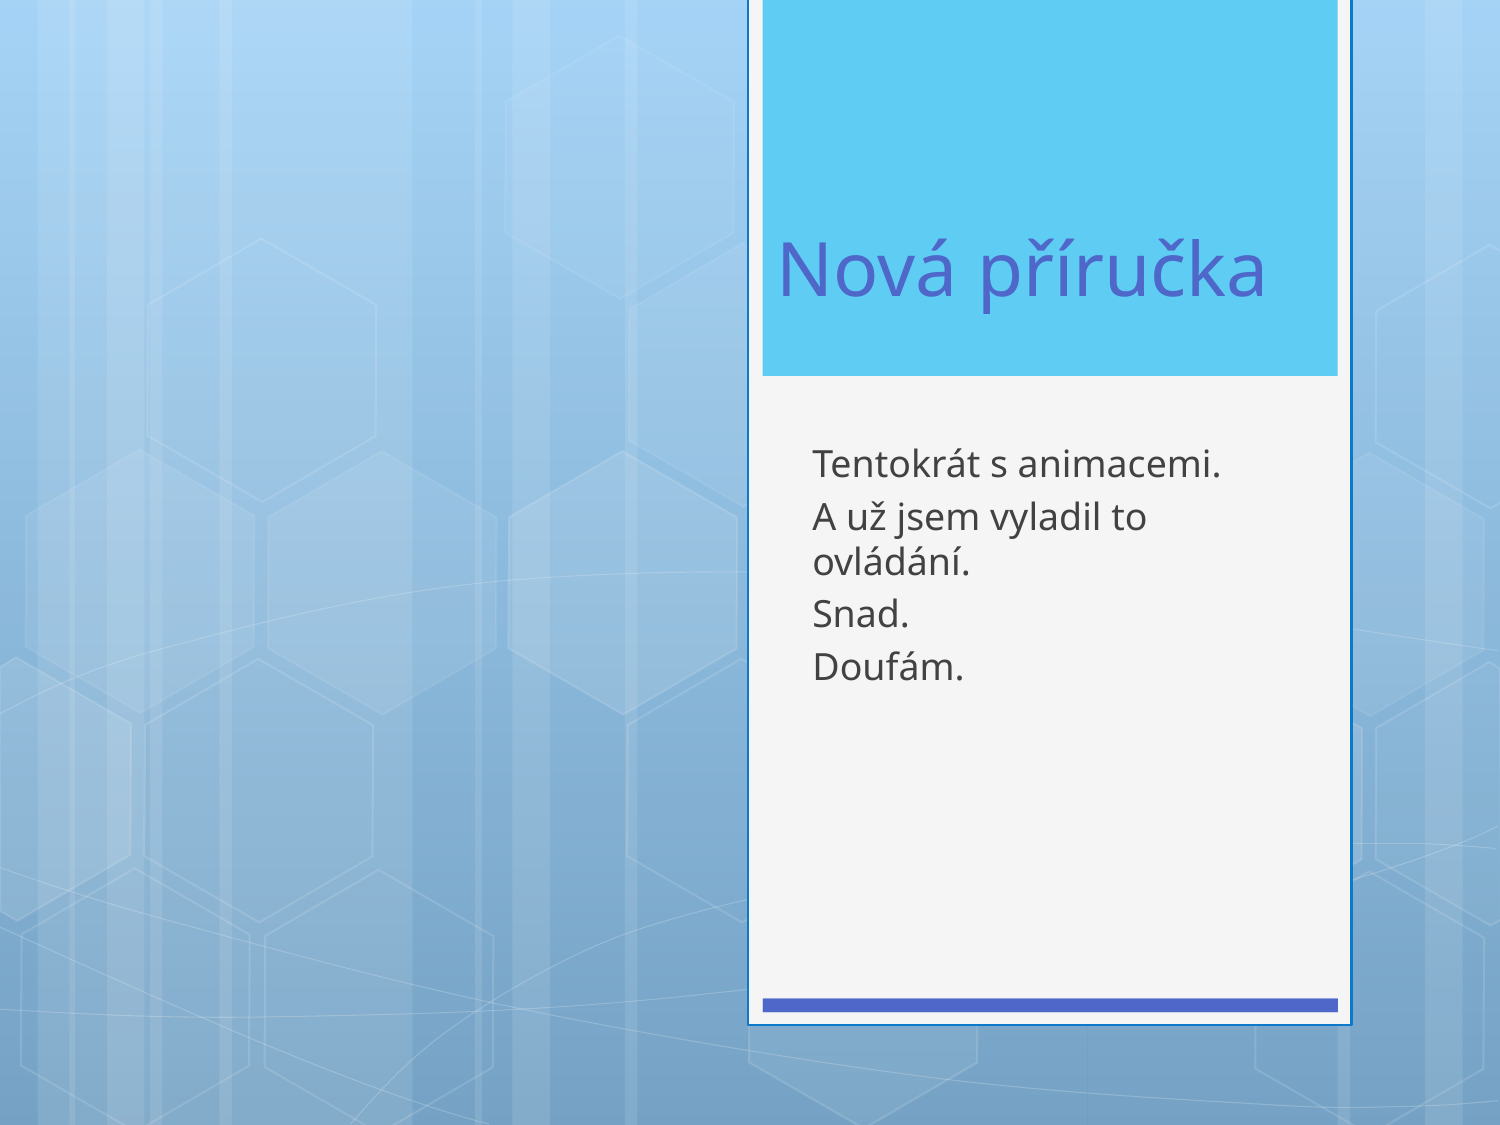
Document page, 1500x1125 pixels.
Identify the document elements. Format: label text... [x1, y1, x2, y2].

title Nová příručka [761, 78, 1341, 320]
subtitle Tentokrát s animacemi. A už jsem vyladil to ovládání. Snad. Doufám. [797, 432, 1270, 925]
